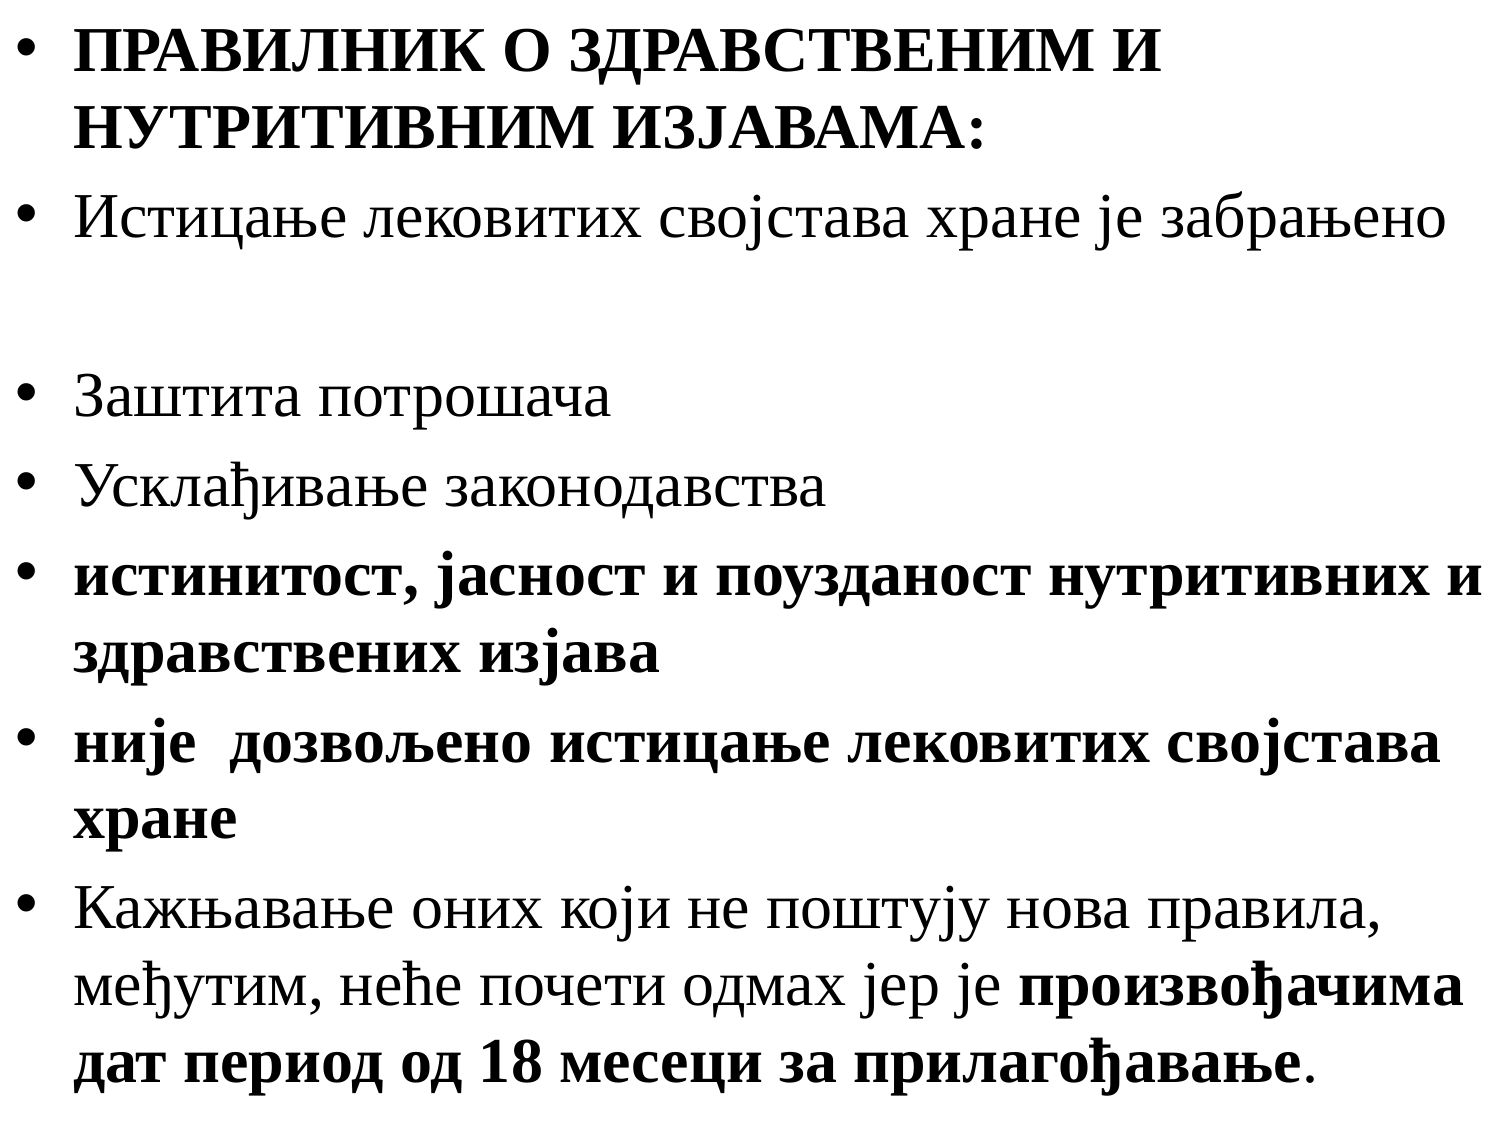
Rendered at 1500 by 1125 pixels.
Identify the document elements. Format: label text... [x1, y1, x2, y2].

list ПРАВИЛНИК О ЗДРАВСТВЕНИМ И НУТРИТИВНИМ ИЗЈАВАМА: Истицање лековитих својстава хране је забрањено Заштита потрошача Усклађивање законодавства истинитост, јасност и поузданост нутритивних и здравствених изјава није дозвољено истицање лековитих својстава хране Кажњавање оних који не поштују нова правила, међутим, неће почети одмах јер је произвођачима дат период од 18 месеци за прилагођавање. [0, 0, 1500, 1125]
